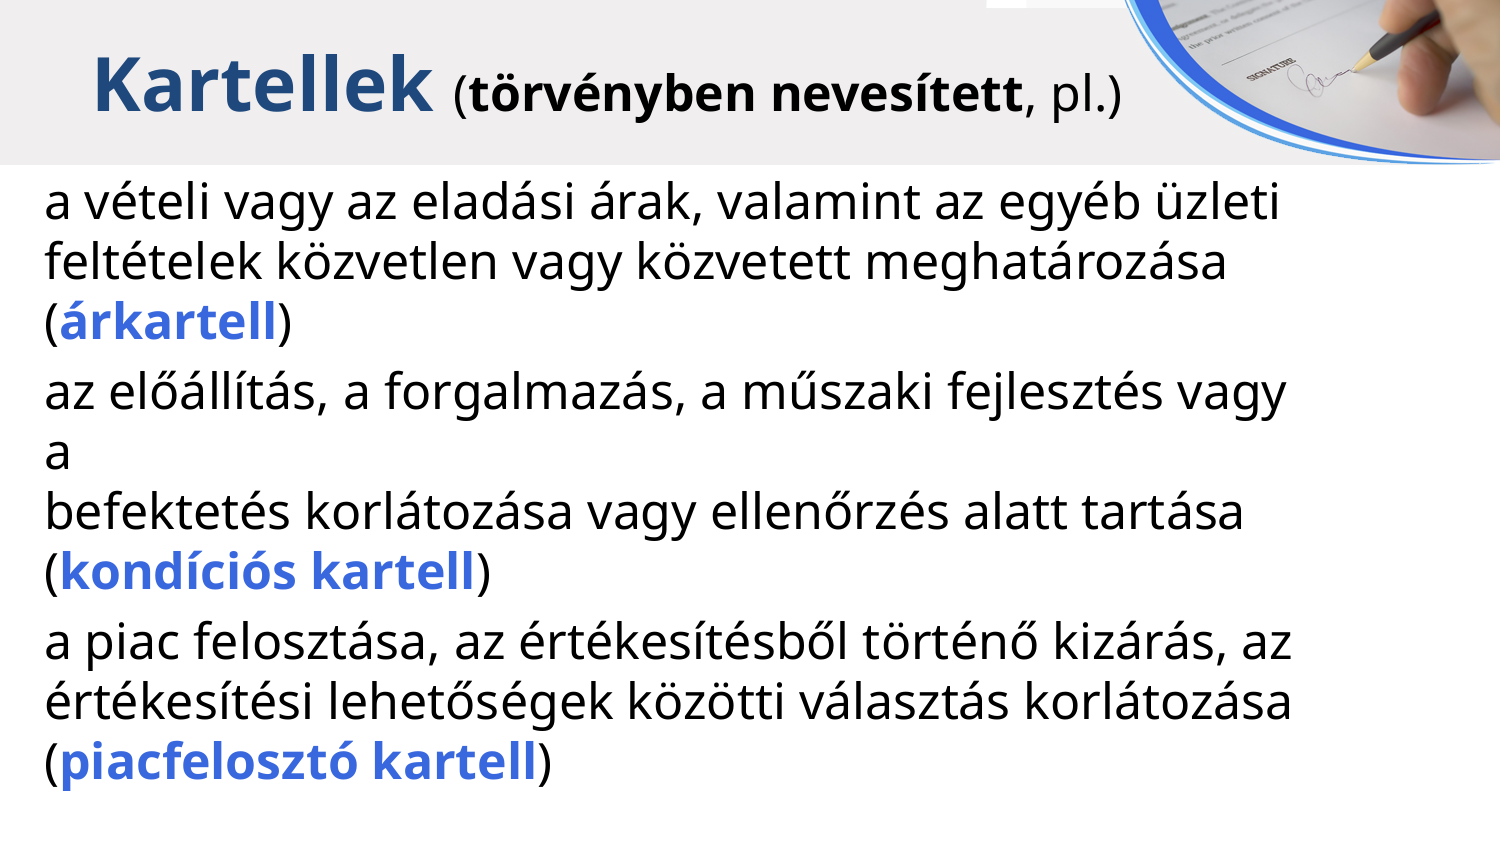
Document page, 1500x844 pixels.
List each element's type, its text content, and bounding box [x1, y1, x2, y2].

picture [0, 0, 1500, 844]
list a vételi vagy az eladási árak, valamint az egyéb üzleti feltételek közvetlen vagy közvetett meghatározása (árkartell) az előállítás, a forgalmazás, a műszaki fejlesztés vagy a befektetés korlátozása vagy ellenőrzés alatt tartása (kondíciós kartell) a piac felosztása, az értékesítésből történő kizárás, az értékesítési lehetőségek közötti választás korlátozása (piacfelosztó kartell) [29, 161, 1329, 729]
list Kartellek (törvényben nevesített, pl.) [76, 13, 1500, 151]
